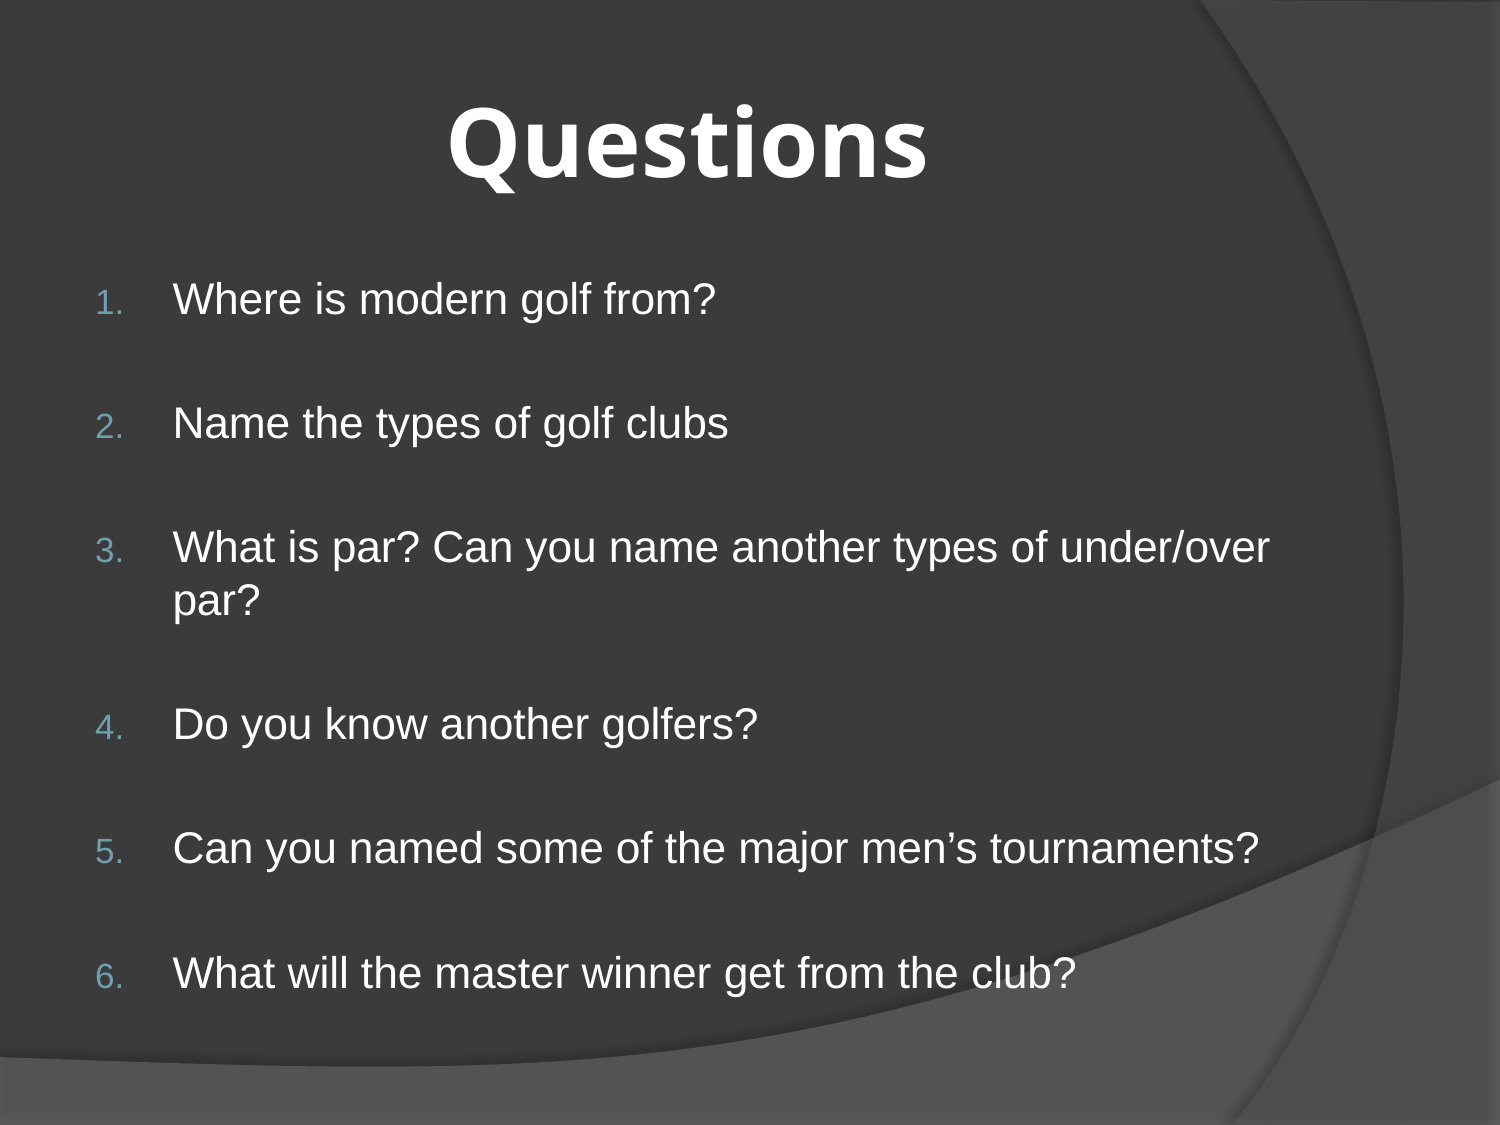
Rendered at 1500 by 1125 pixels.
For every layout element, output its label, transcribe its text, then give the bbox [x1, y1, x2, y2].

list Where is modern golf from? Name the types of golf clubs What is par? Can you name another types of under/over par? Do you know another golfers? Can you named some of the major men’s tournaments? What will the master winner get from the club? [75, 262, 1300, 1005]
title Questions [75, 45, 1300, 233]
